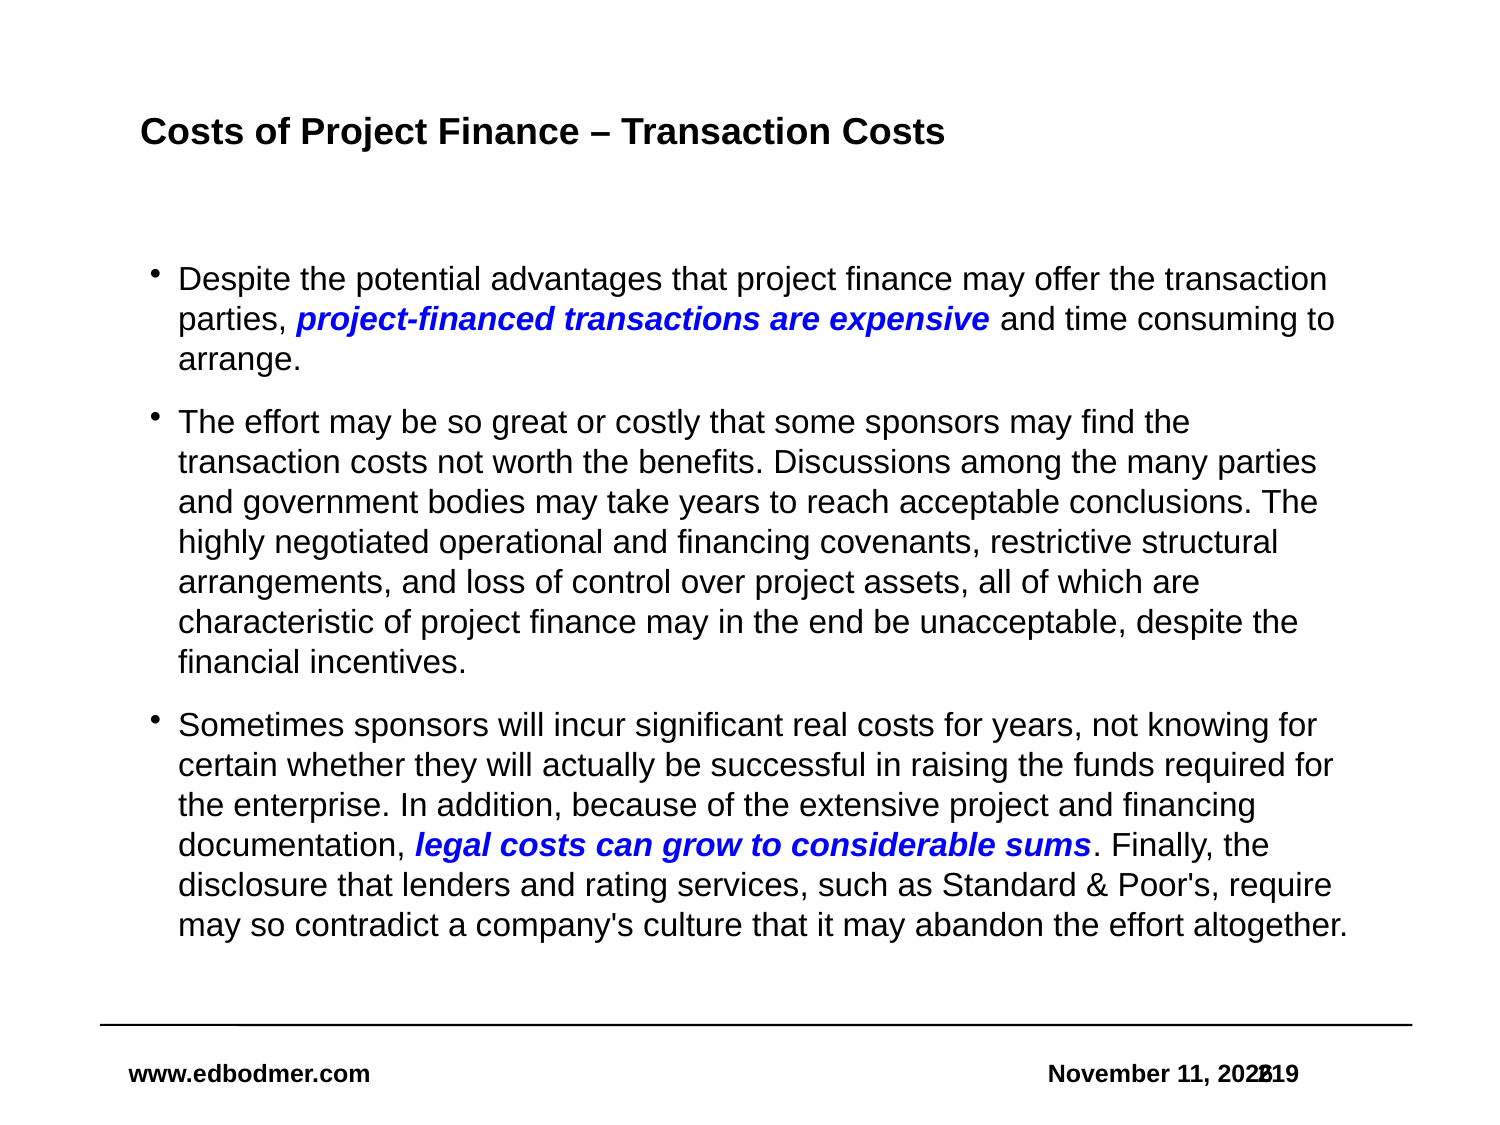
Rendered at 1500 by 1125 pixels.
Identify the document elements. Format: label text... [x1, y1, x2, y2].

list Despite the potential advantages that project finance may offer the transaction parties, project-financed transactions are expensive and time consuming to arrange. The effort may be so great or costly that some sponsors may find the transaction costs not worth the benefits. Discussions among the many parties and government bodies may take years to reach acceptable conclusions. The highly negotiated operational and financing covenants, restrictive structural arrangements, and loss of control over project assets, all of which are characteristic of project finance may in the end be unacceptable, despite the financial incentives. Sometimes sponsors will incur significant real costs for years, not knowing for certain whether they will actually be successful in raising the funds required for the enterprise. In addition, because of the extensive project and financing documentation, legal costs can grow to considerable sums. Finally, the disclosure that lenders and rating services, such as Standard & Poor's, require may so contradict a company's culture that it may abandon the effort altogether. [124, 249, 1376, 1001]
title Costs of Project Finance – Transaction Costs [124, 99, 1288, 226]
